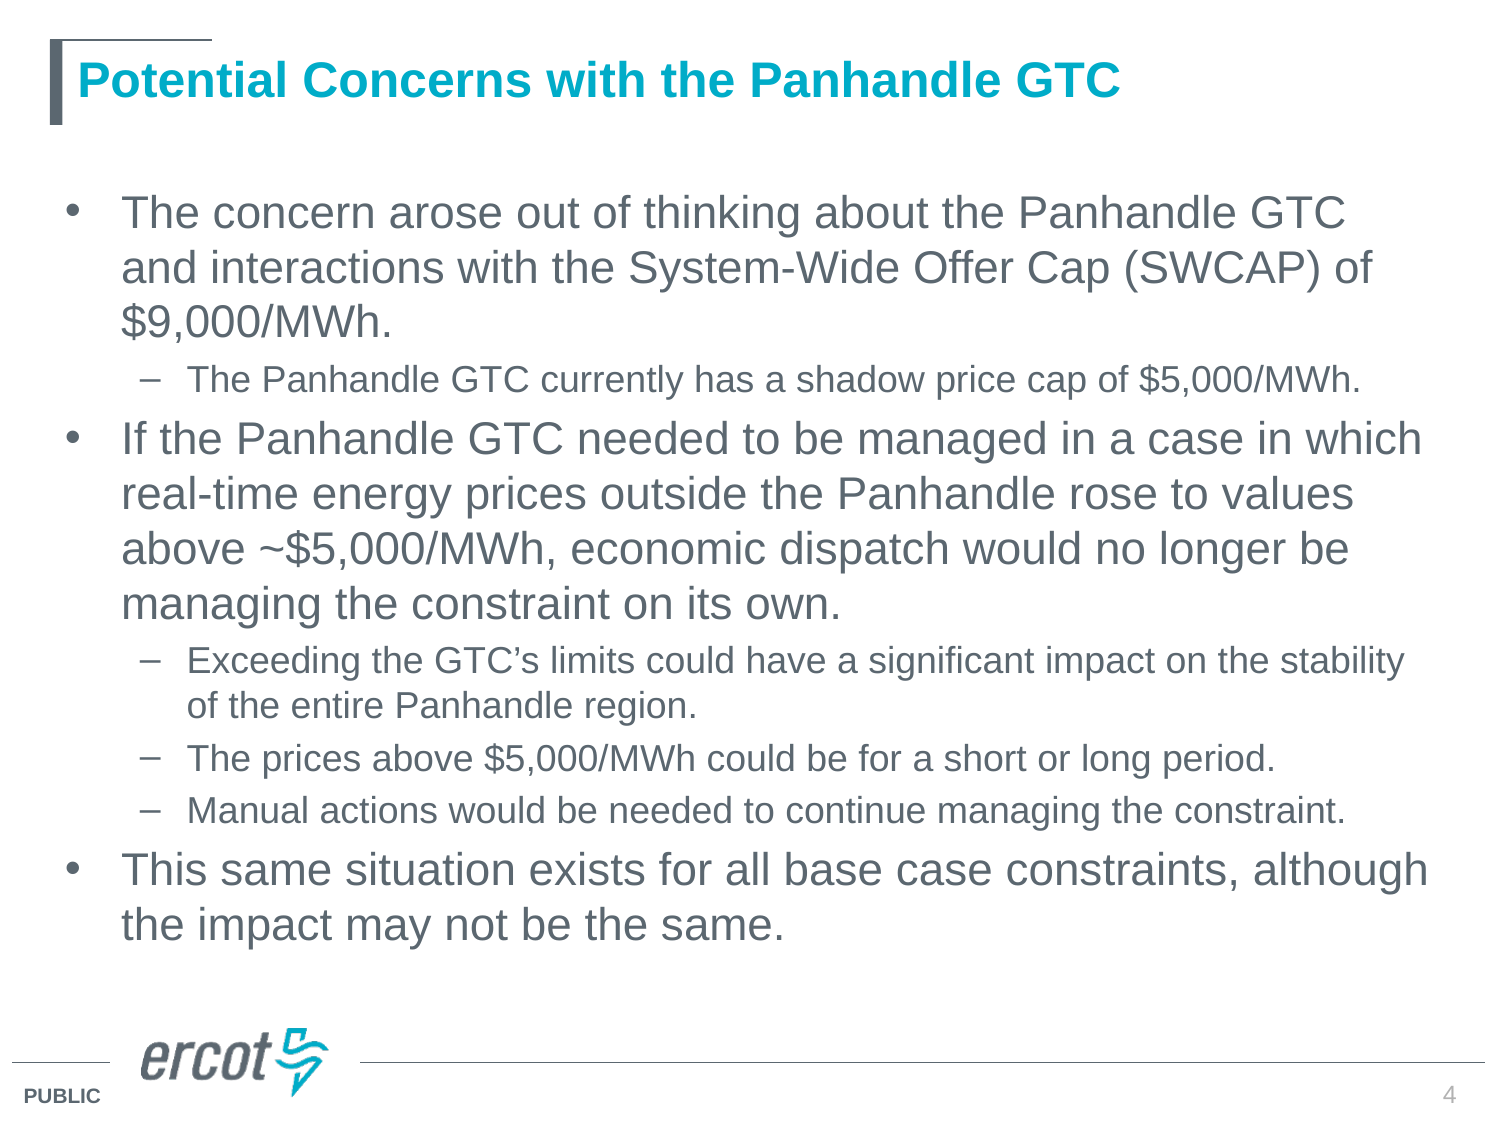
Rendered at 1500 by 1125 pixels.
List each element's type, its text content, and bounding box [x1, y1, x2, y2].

slide_number 4 [1412, 1076, 1488, 1112]
picture [137, 1024, 332, 1100]
list The concern arose out of thinking about the Panhandle GTC and interactions with the System-Wide Offer Cap (SWCAP) of $9,000/MWh. The Panhandle GTC currently has a shadow price cap of $5,000/MWh. If the Panhandle GTC needed to be managed in a case in which real-time energy prices outside the Panhandle rose to values above ~$5,000/MWh, economic dispatch would no longer be managing the constraint on its own. Exceeding the GTC’s limits could have a significant impact on the stability of the entire Panhandle region. The prices above $5,000/MWh could be for a short or long period. Manual actions would be needed to continue managing the constraint. This same situation exists for all base case constraints, although the impact may not be the same. [50, 174, 1450, 1013]
title Potential Concerns with the Panhandle GTC [62, 39, 1450, 174]
